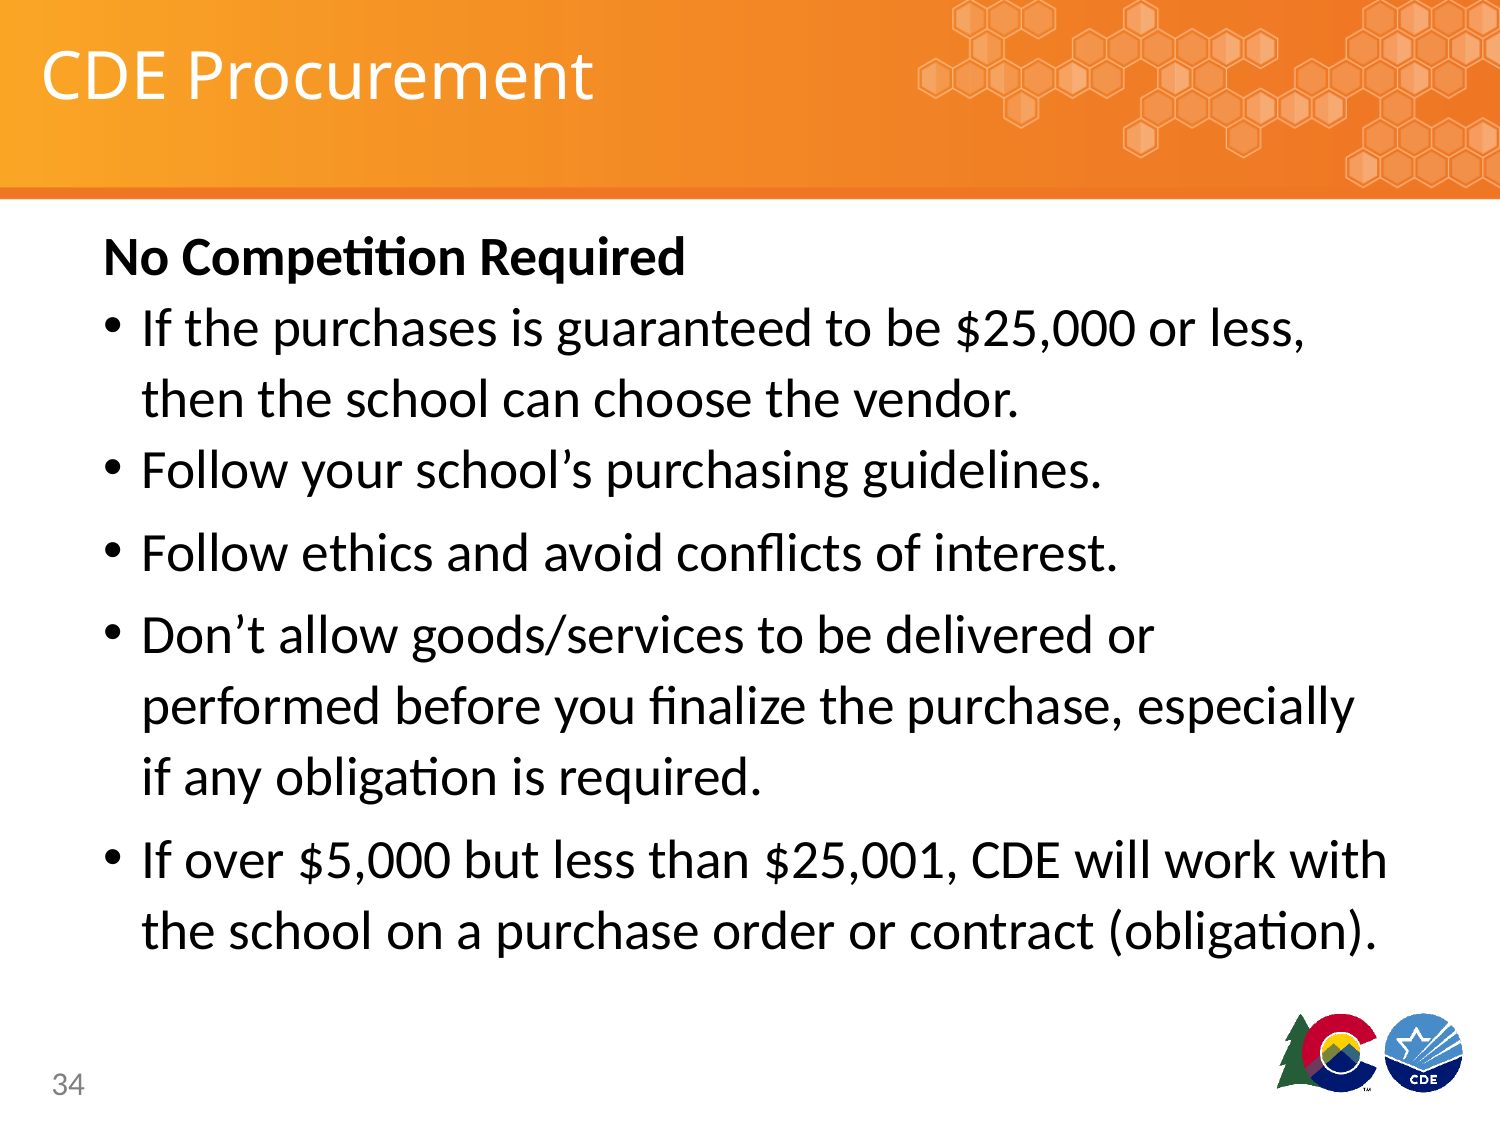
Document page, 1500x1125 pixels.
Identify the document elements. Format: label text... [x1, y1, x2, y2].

title CDE Procurement [40, 41, 1230, 166]
list No Competition Required If the purchases is guaranteed to be $25,000 or less, then the school can choose the vendor. Follow your school’s purchasing guidelines. Follow ethics and avoid conflicts of interest. Don’t allow goods/services to be delivered or performed before you finalize the purchase, especially if any obligation is required. If over $5,000 but less than $25,001, CDE will work with the school on a purchase order or contract (obligation). [103, 215, 1397, 977]
picture [1275, 1012, 1463, 1093]
slide_number 34 [36, 1054, 375, 1115]
picture [0, 0, 1500, 200]
